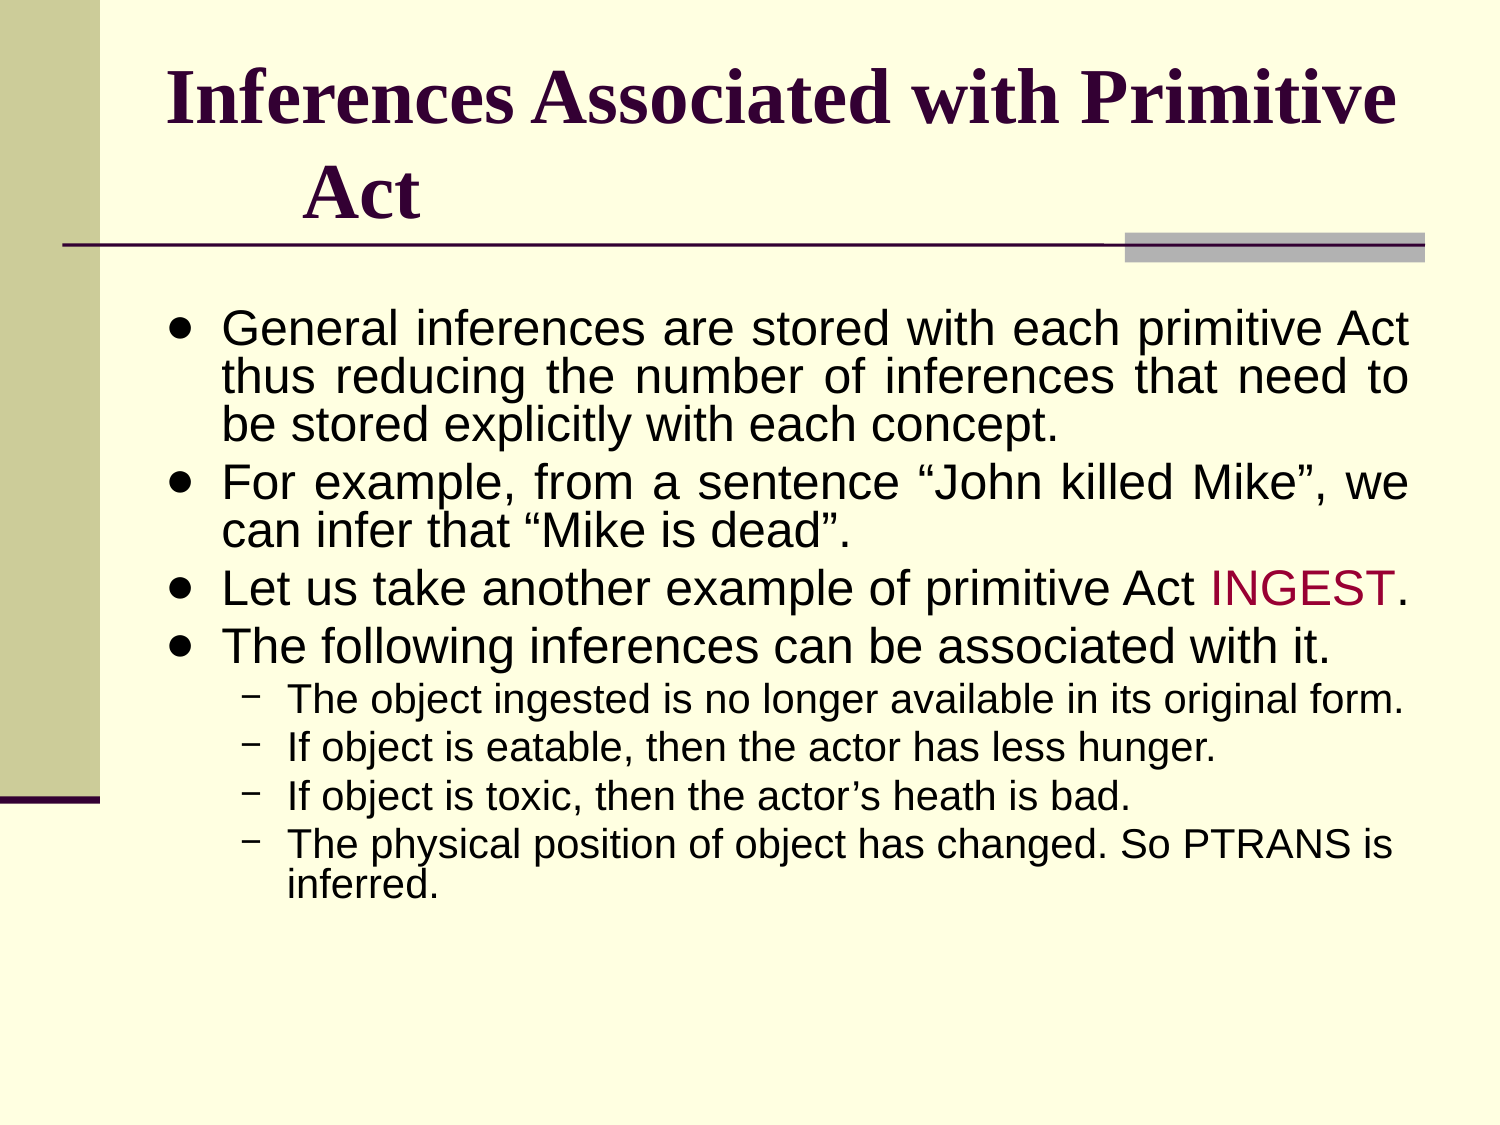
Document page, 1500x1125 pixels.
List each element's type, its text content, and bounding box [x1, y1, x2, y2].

title Inferences Associated with Primitive Act [150, 45, 1425, 234]
list General inferences are stored with each primitive Act thus reducing the number of inferences that need to be stored explicitly with each concept. For example, from a sentence “John killed Mike”, we can infer that “Mike is dead”. Let us take another example of primitive Act INGEST. The following inferences can be associated with it. The object ingested is no longer available in its original form. If object is eatable, then the actor has less hunger. If object is toxic, then the actor’s heath is bad. The physical position of object has changed. So PTRANS is inferred. [150, 299, 1425, 1006]
